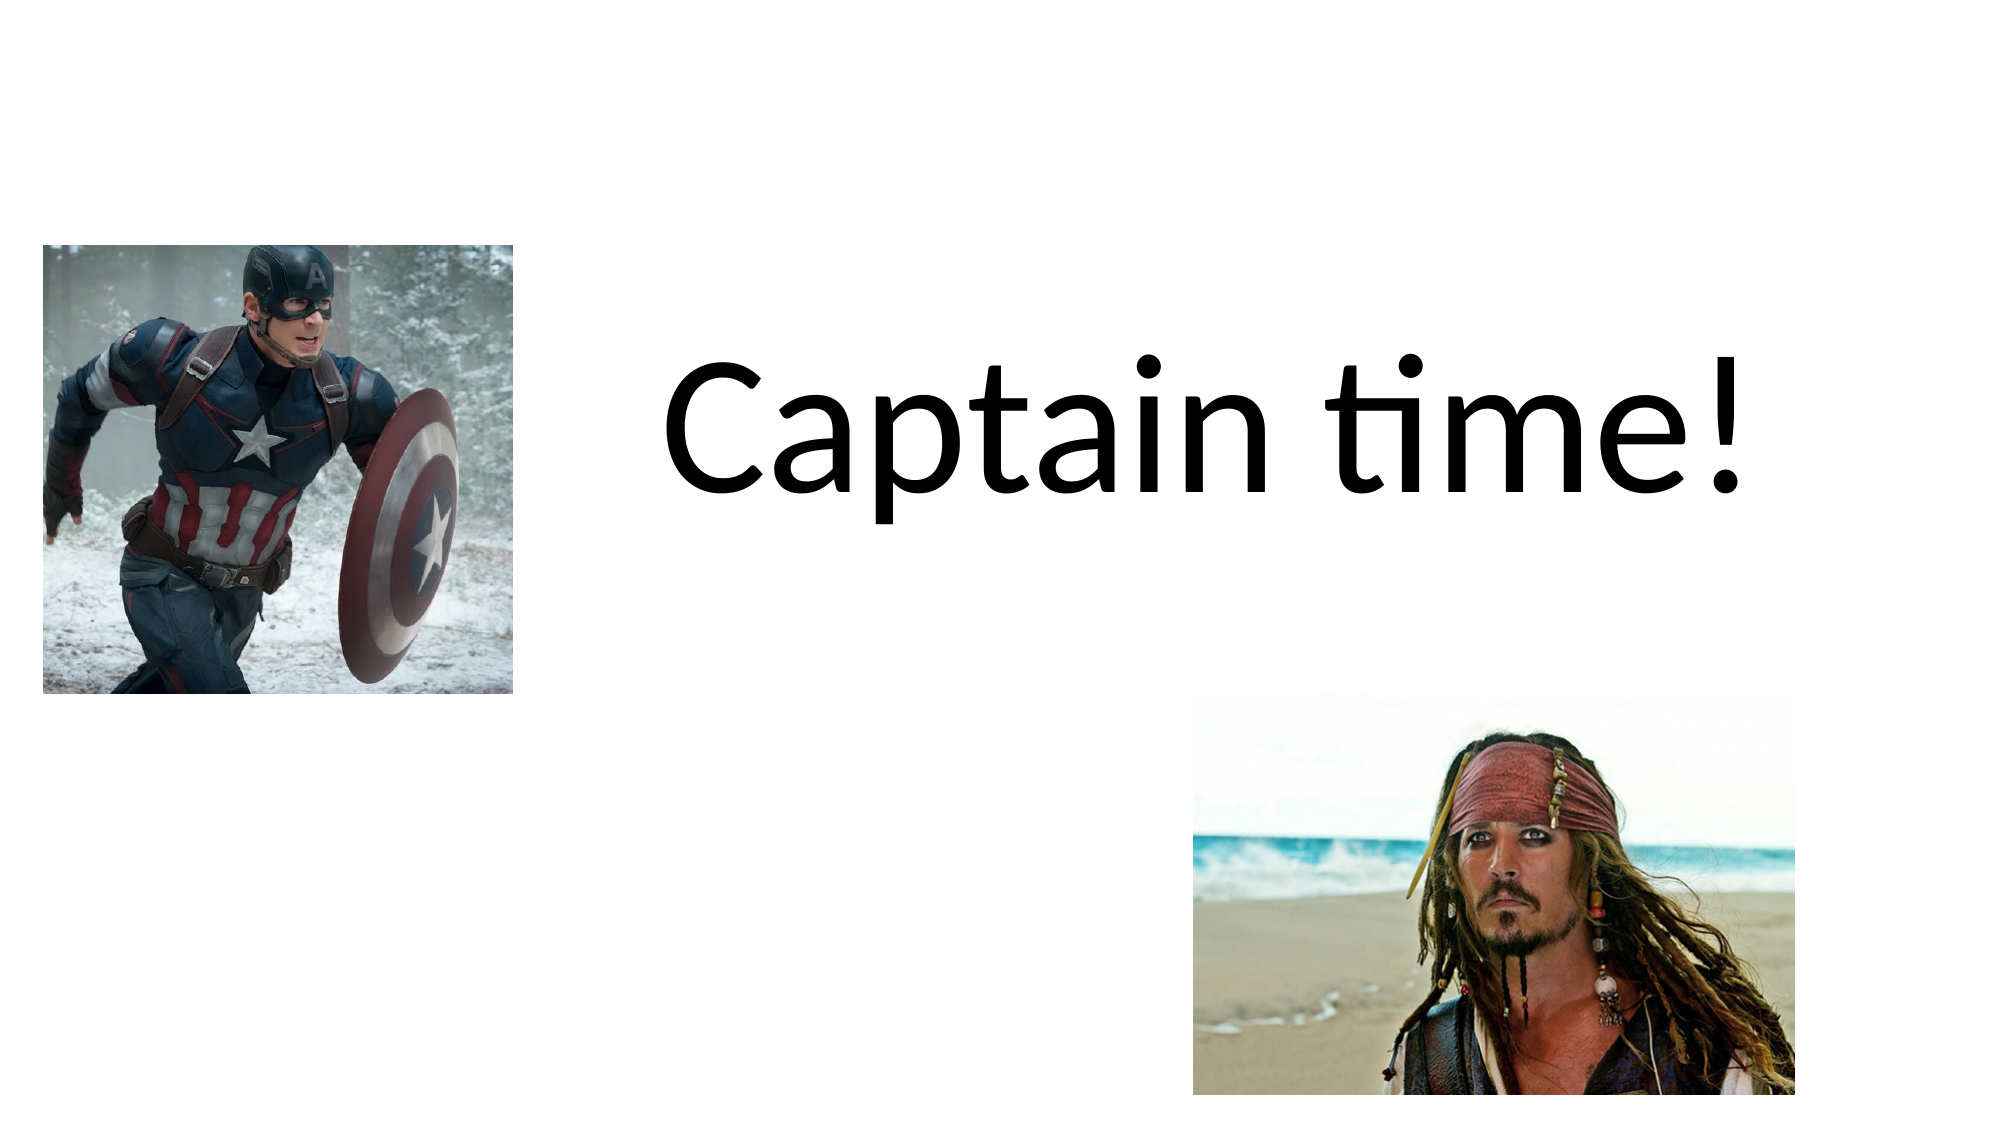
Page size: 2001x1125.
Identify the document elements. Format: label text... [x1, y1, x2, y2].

picture [1193, 693, 1795, 1095]
picture [43, 245, 513, 694]
list Captain time! [347, 312, 2000, 1027]
